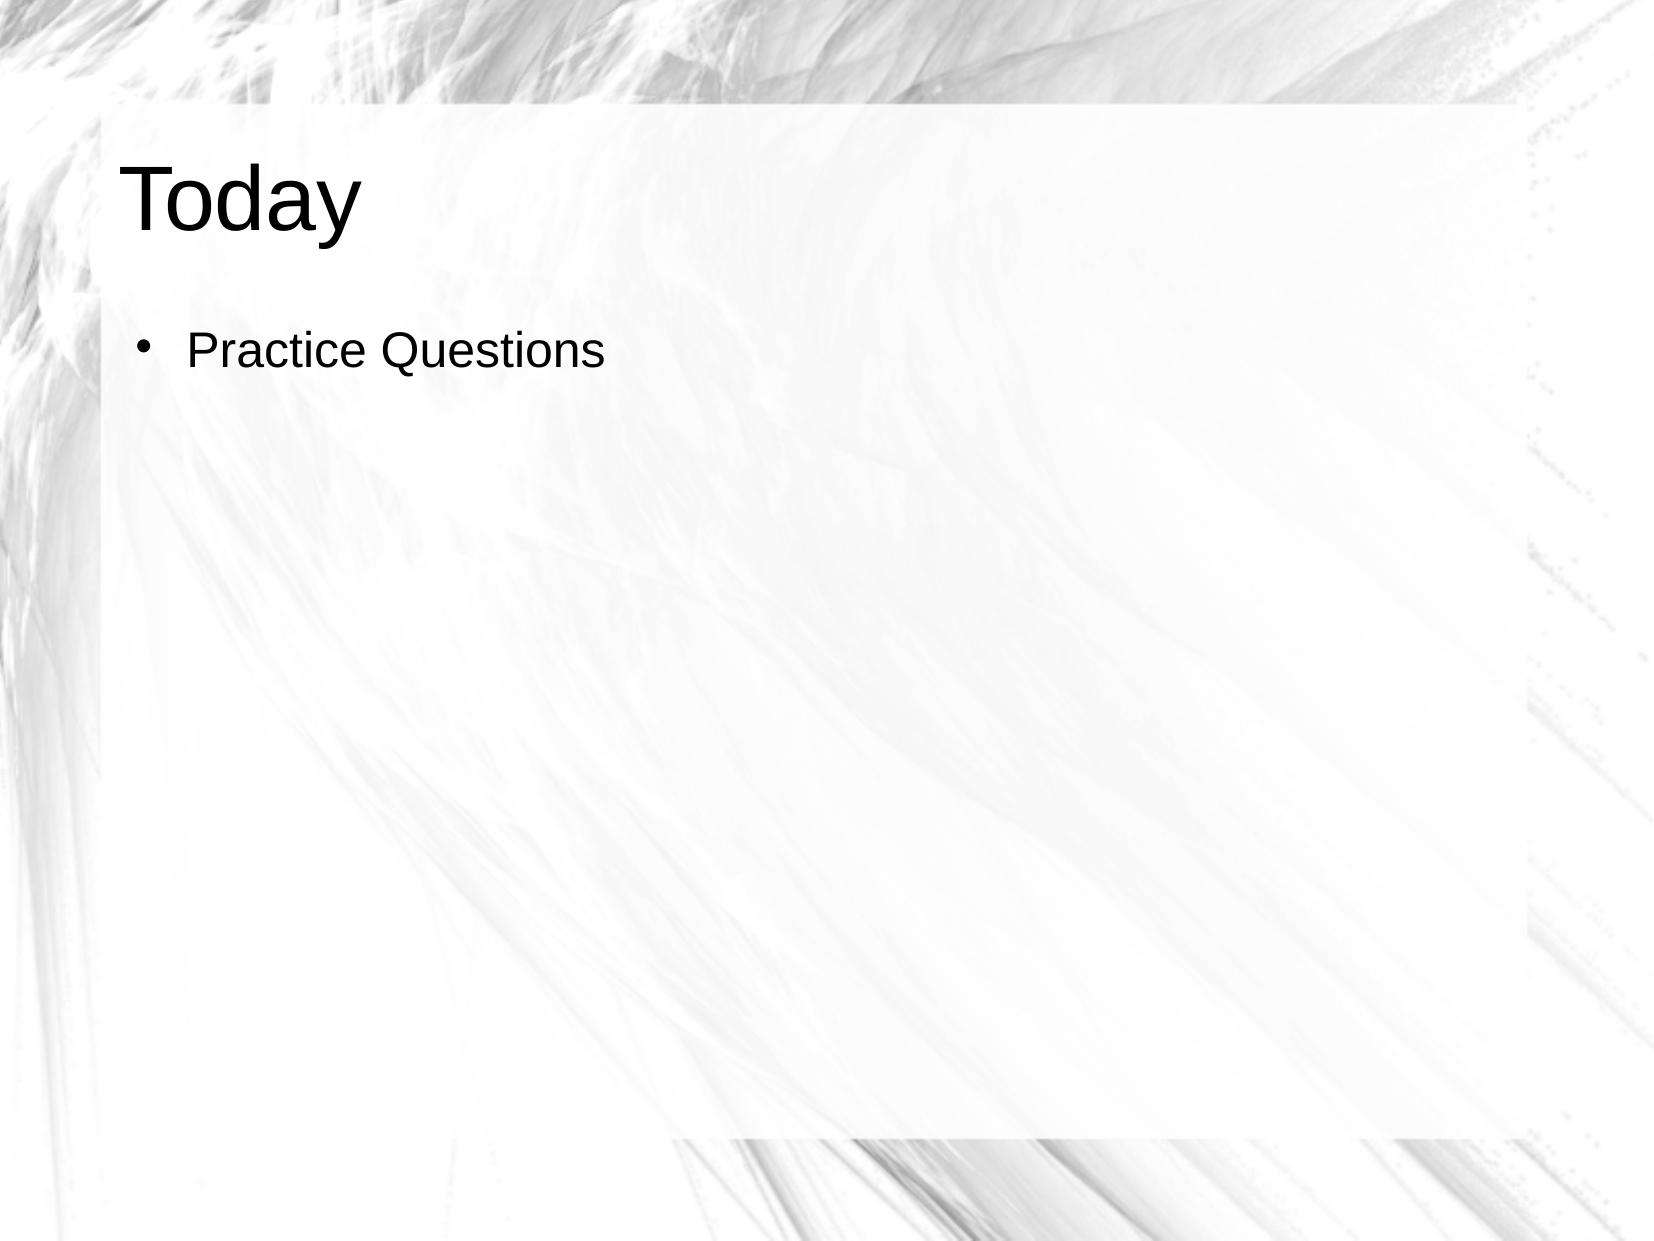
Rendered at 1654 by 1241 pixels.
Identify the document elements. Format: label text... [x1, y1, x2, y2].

picture [0, 0, 1654, 1241]
title Today [118, 93, 1506, 299]
list Practice Questions [118, 319, 1571, 1109]
